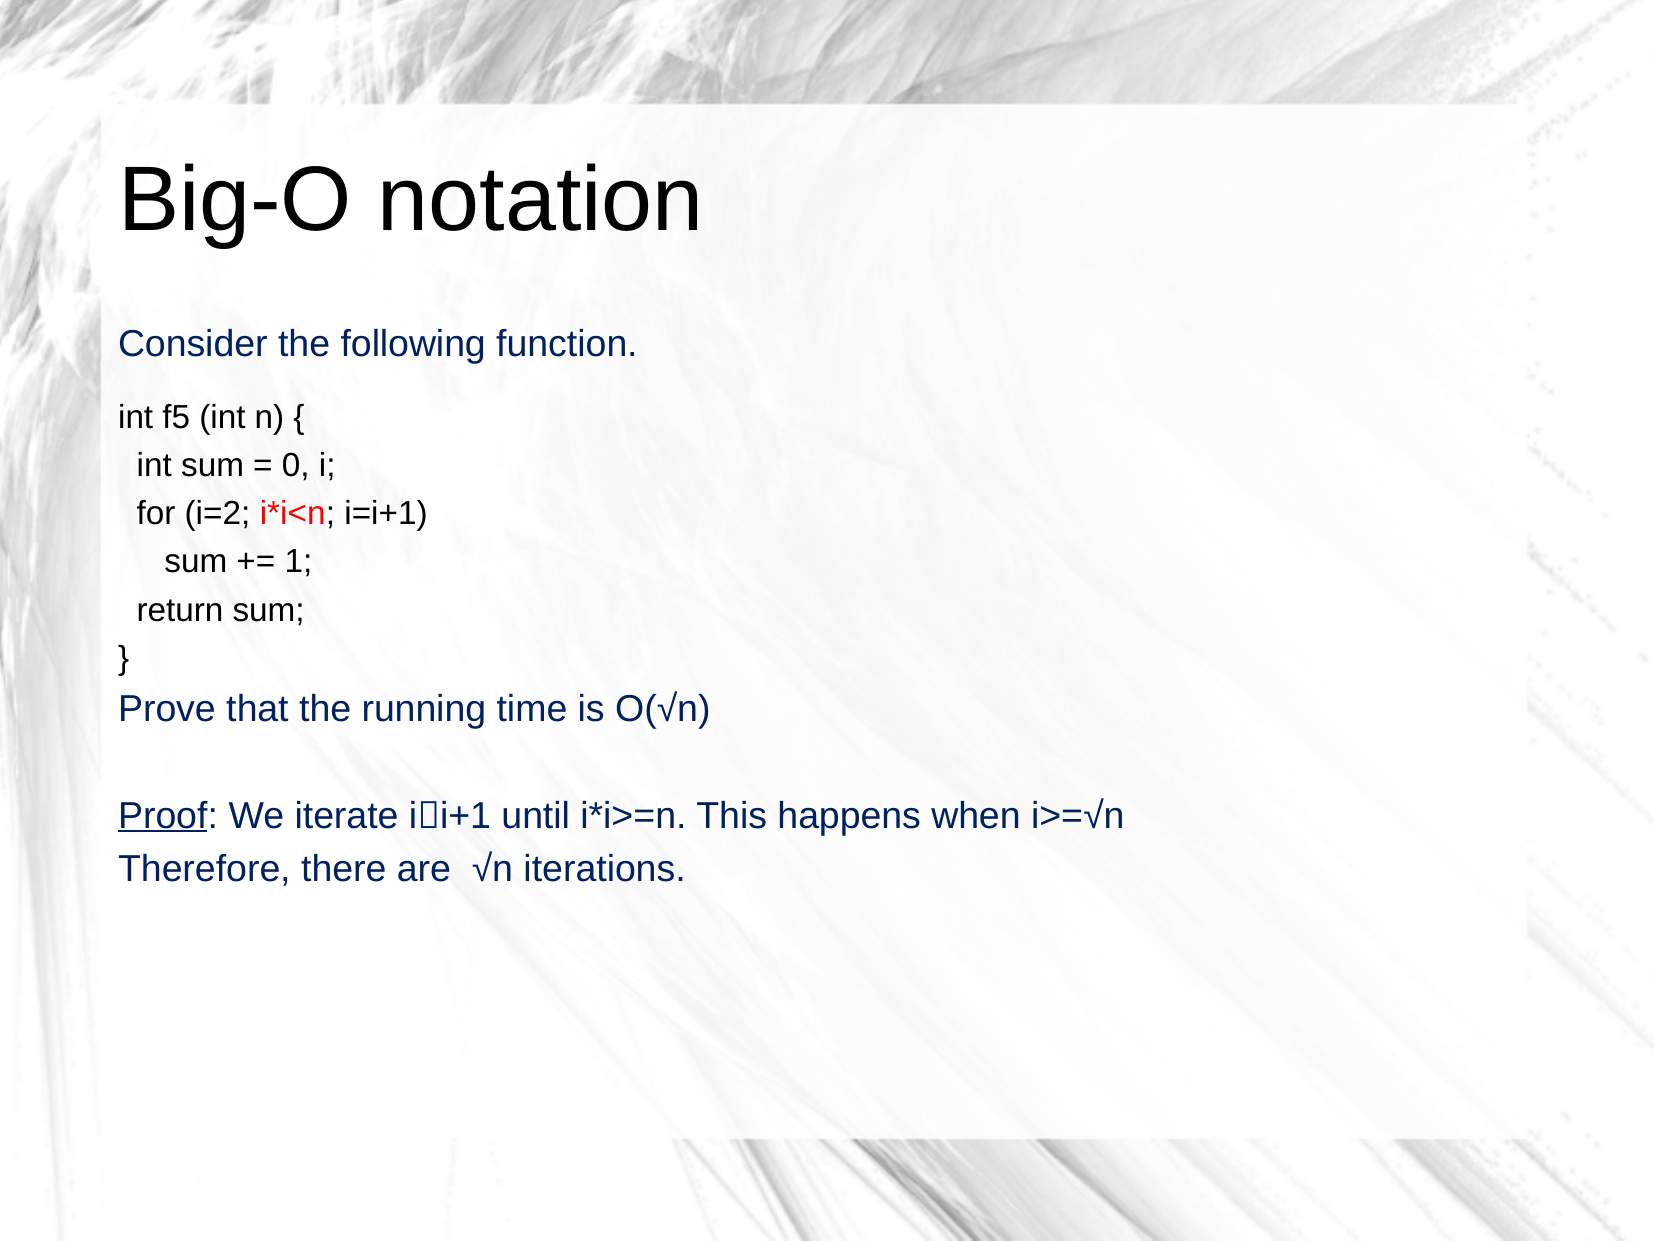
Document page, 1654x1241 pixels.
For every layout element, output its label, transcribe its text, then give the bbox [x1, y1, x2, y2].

list Consider the following function. int f5 (int n) { int sum = 0, i; for (i=2; i*i<n; i=i+1) sum += 1; return sum; } Prove that the running time is O(√n) Proof: We iterate ii+1 until i*i>=n. This happens when i>=√n Therefore, there are √n iterations. [118, 319, 1571, 1109]
title Big-O notation [118, 93, 1506, 299]
picture [0, 0, 1654, 1241]
